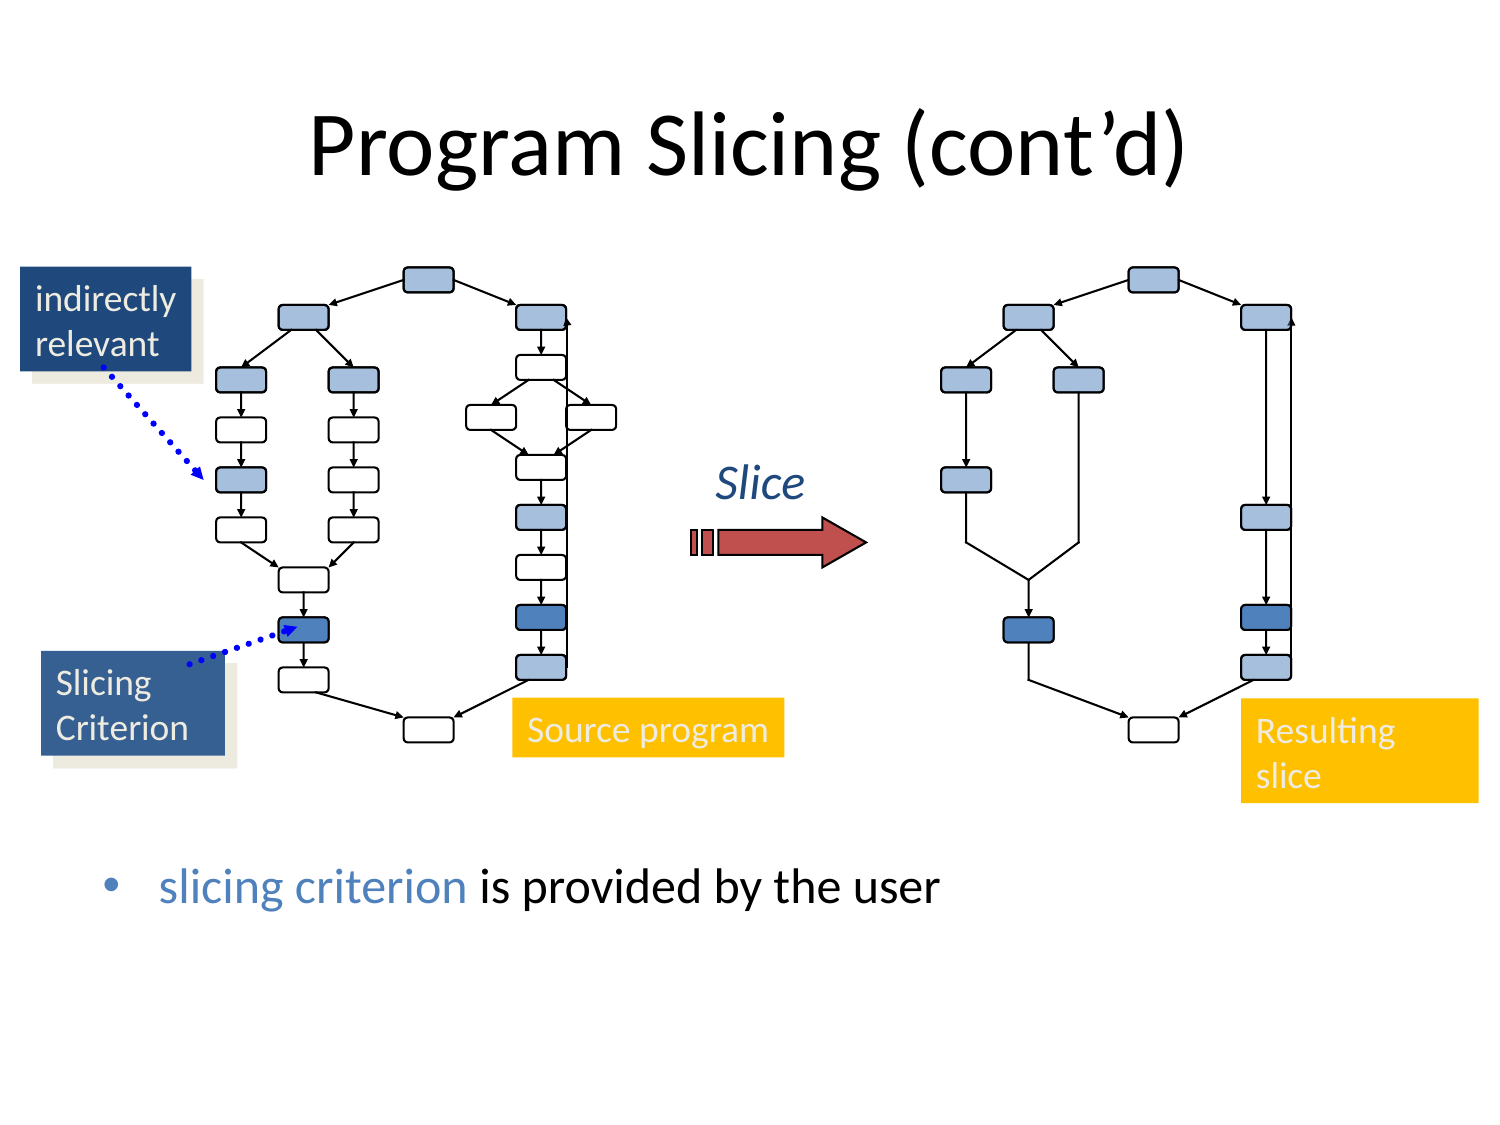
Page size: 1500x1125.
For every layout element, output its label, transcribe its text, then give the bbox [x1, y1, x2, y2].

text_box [15, 266, 204, 481]
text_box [215, 267, 617, 743]
text_box Slicing Criterion [41, 650, 225, 756]
list slicing criterion is provided by the user [87, 853, 1363, 938]
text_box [940, 267, 1479, 804]
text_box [690, 442, 867, 568]
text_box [278, 604, 567, 643]
text_box Source program [512, 697, 785, 758]
title Program Slicing (cont’d) [75, 45, 1425, 233]
